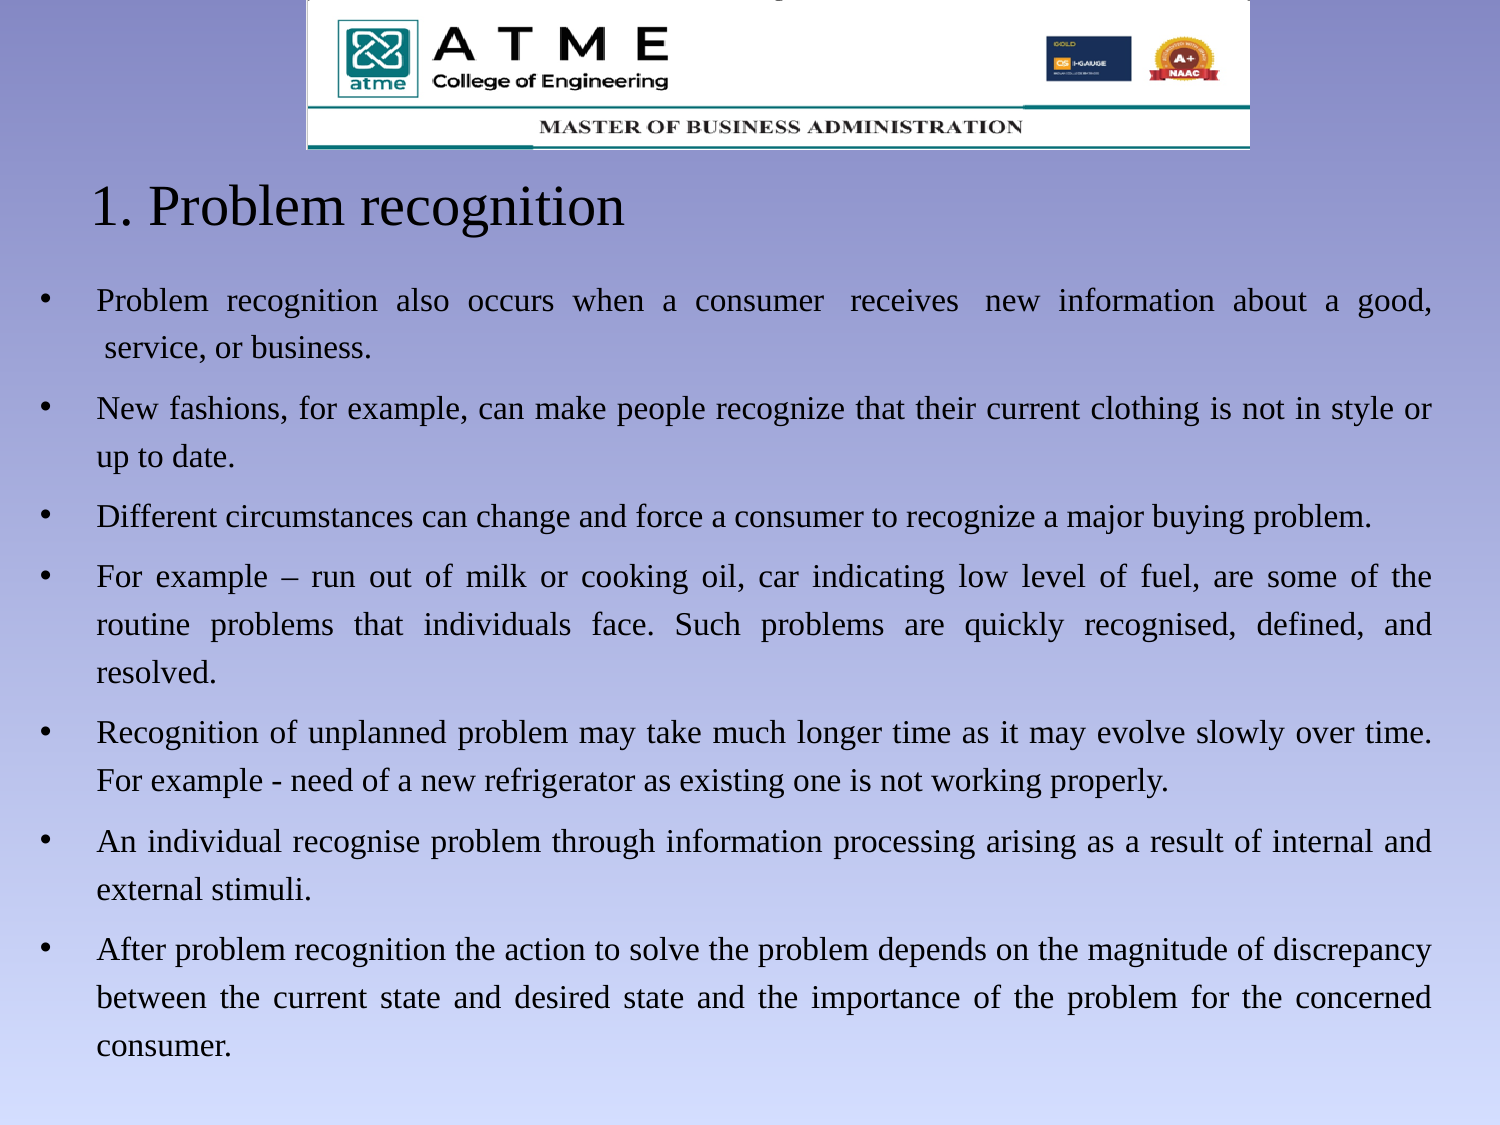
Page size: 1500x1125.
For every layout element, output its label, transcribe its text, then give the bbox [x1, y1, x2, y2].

list Problem recognition also occurs when a consumer receives new information about a good, service, or business. New fashions, for example, can make people recognize that their current clothing is not in style or up to date. Different circumstances can change and force a consumer to recognize a major buying problem. For example – run out of milk or cooking oil, car indicating low level of fuel, are some of the routine problems that individuals face. Such problems are quickly recognised, defined, and resolved. Recognition of unplanned problem may take much longer time as it may evolve slowly over time. For example - need of a new refrigerator as existing one is not working properly. An individual recognise problem through information processing arising as a result of internal and external stimuli. After problem recognition the action to solve the problem depends on the magnitude of discrepancy between the current state and desired state and the importance of the problem for the concerned consumer. [24, 262, 1450, 1100]
title 1. Problem recognition [75, 174, 1425, 230]
picture [306, 0, 1250, 150]
